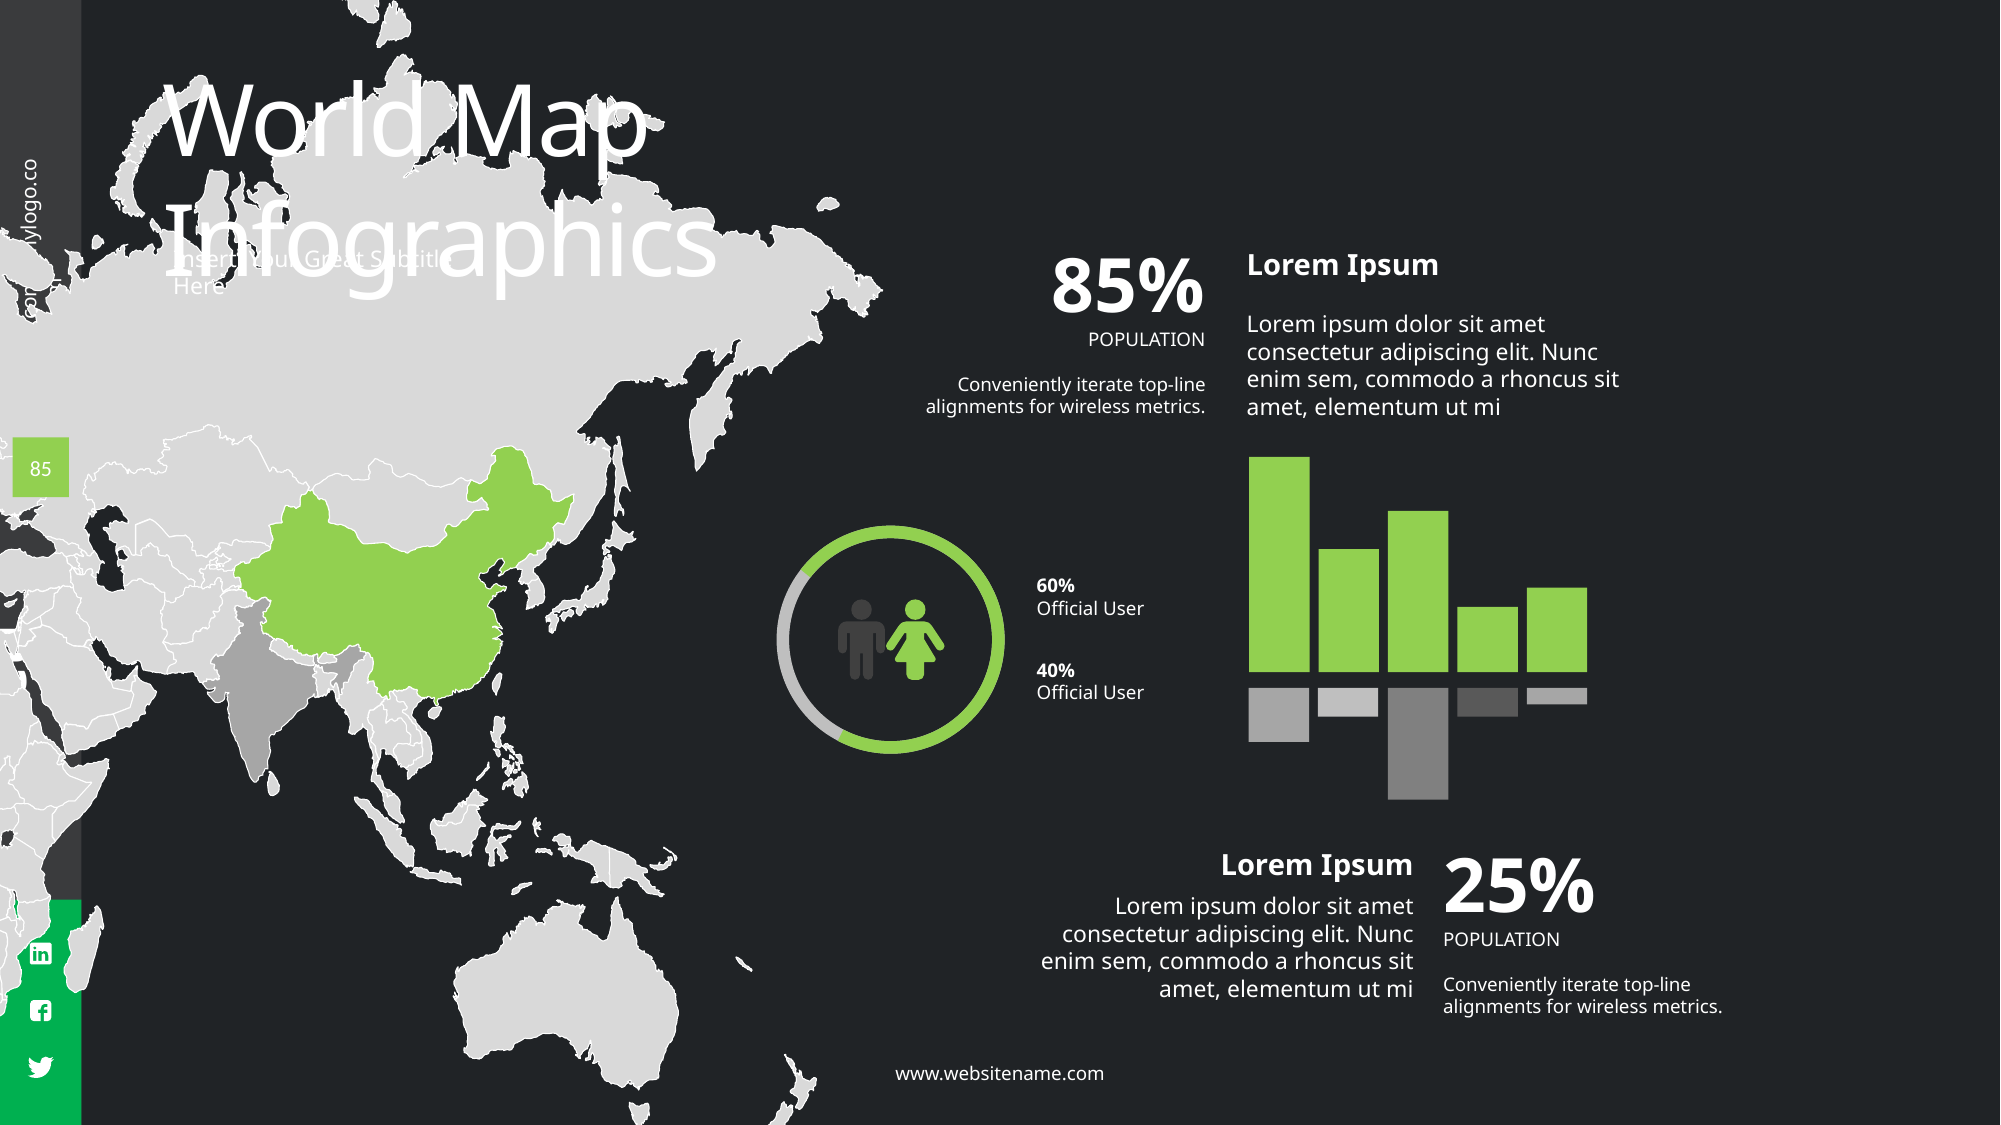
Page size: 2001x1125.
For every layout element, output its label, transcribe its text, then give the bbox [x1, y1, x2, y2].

text_box [883, 530, 1000, 749]
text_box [0, 0, 883, 1125]
text_box [1387, 510, 1449, 673]
text_box 40% Official User [1021, 650, 1159, 711]
text_box www.websitename.com [883, 1053, 1120, 1091]
text_box [1456, 687, 1519, 718]
text_box [1387, 687, 1449, 801]
text_box [1248, 687, 1310, 743]
text_box 25% POPULATION Conveniently iterate top-line alignments for wireless metrics. [1428, 830, 1742, 1025]
text_box 85% POPULATION Conveniently iterate top-line alignments for wireless metrics. [906, 229, 1220, 425]
text_box Lorem Ipsum [908, 838, 1428, 889]
text_box [1318, 548, 1380, 673]
text_box [1526, 687, 1588, 706]
text_box [1248, 456, 1311, 673]
text_box Lorem ipsum dolor sit amet consectetur adipiscing elit. Nunc enim sem, commodo a rhoncus sit amet, elementum ut mi [988, 889, 1428, 1010]
text_box Lorem ipsum dolor sit amet consectetur adipiscing elit. Nunc enim sem, commodo a rhoncus sit amet, elementum ut mi [1231, 302, 1640, 428]
text_box [1456, 606, 1519, 673]
text_box [885, 637, 889, 648]
text_box [886, 621, 945, 680]
text_box [905, 599, 926, 620]
text_box [1317, 687, 1379, 718]
text_box Lorem Ipsum [1231, 239, 1752, 289]
text_box 60% Official User [1021, 566, 1159, 626]
text_box [1526, 587, 1588, 673]
